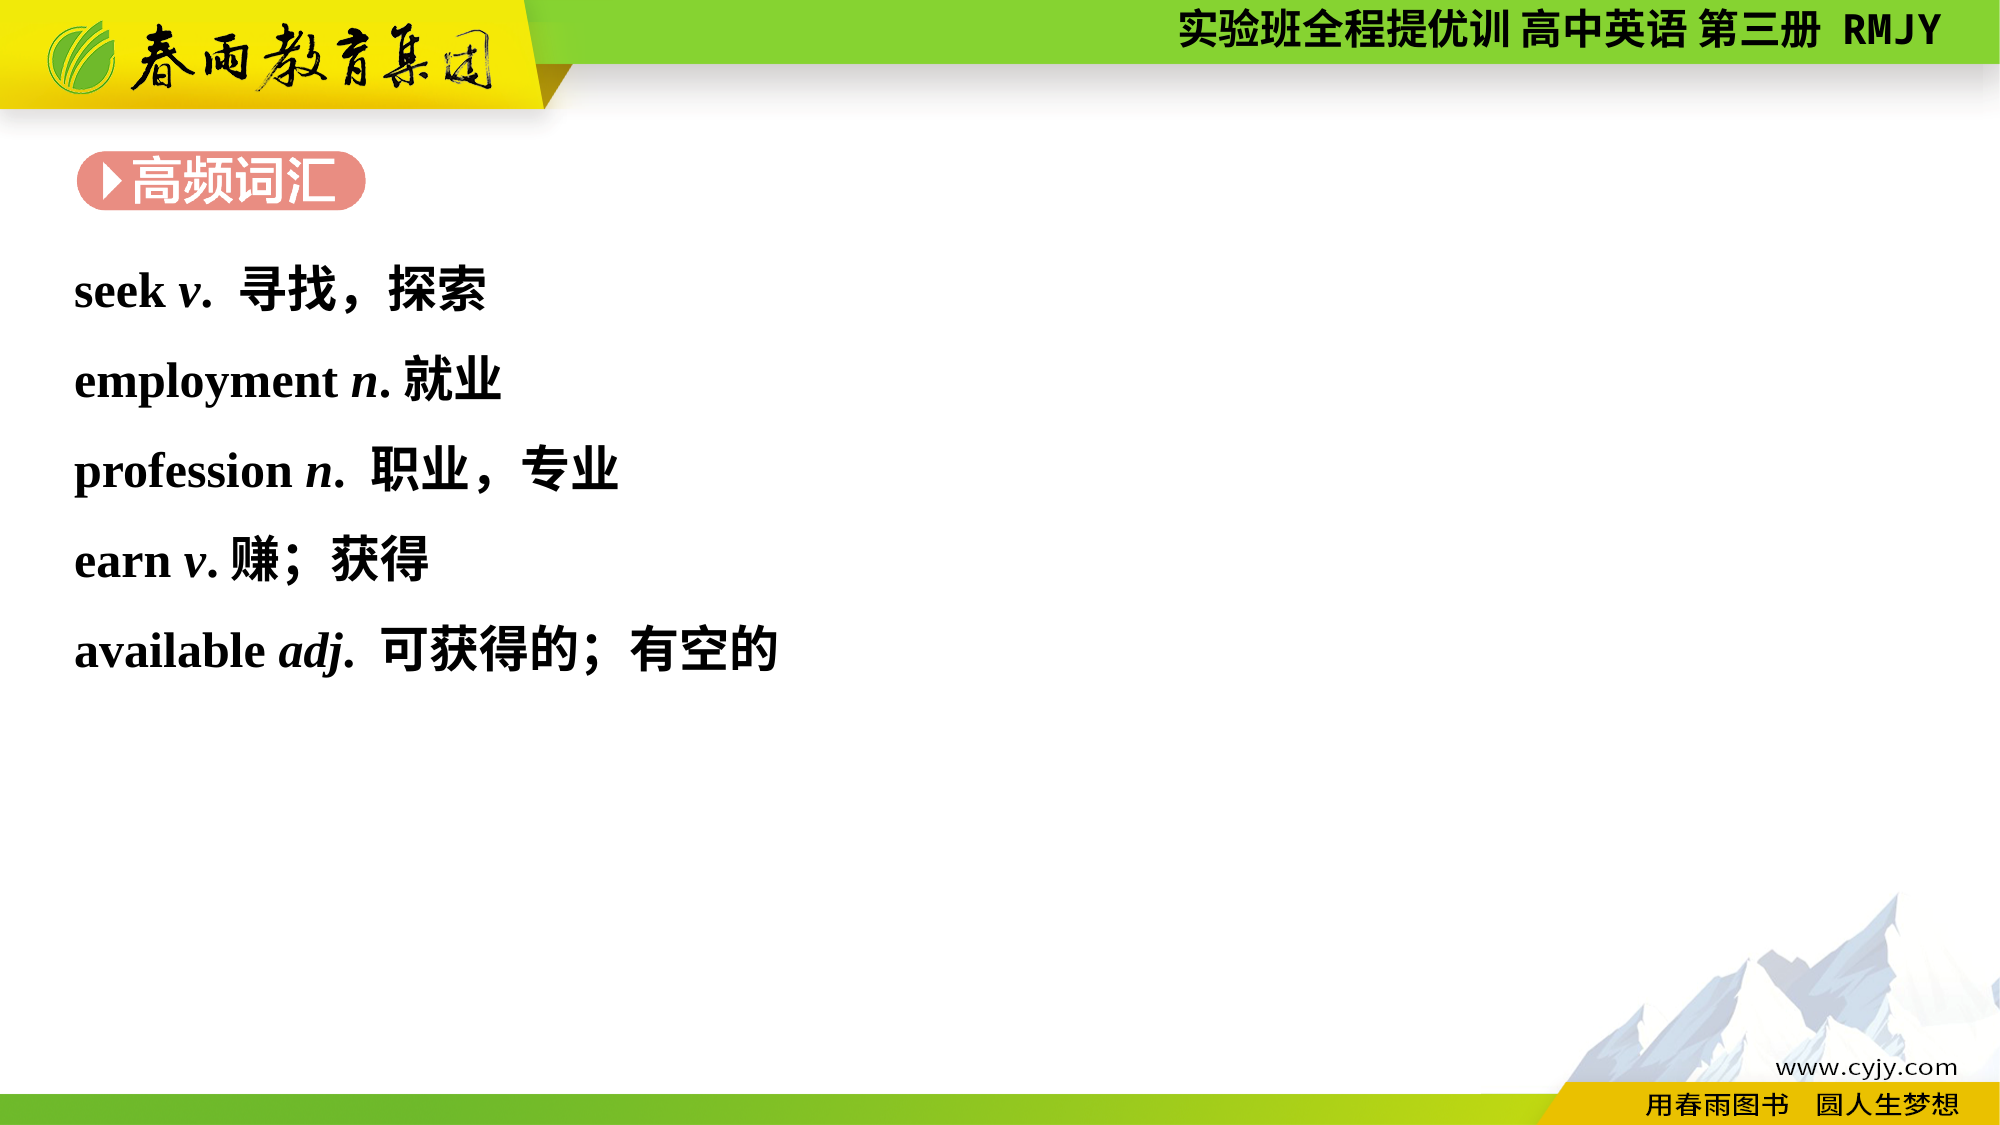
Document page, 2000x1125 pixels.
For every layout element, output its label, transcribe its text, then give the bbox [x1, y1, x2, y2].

list seek v. 寻找，探索 employment n.就业 profession n. 职业，专业 earn v.赚；获得 available adj. 可获得的；有空的 [59, 220, 1944, 679]
picture [0, 0, 2000, 1125]
